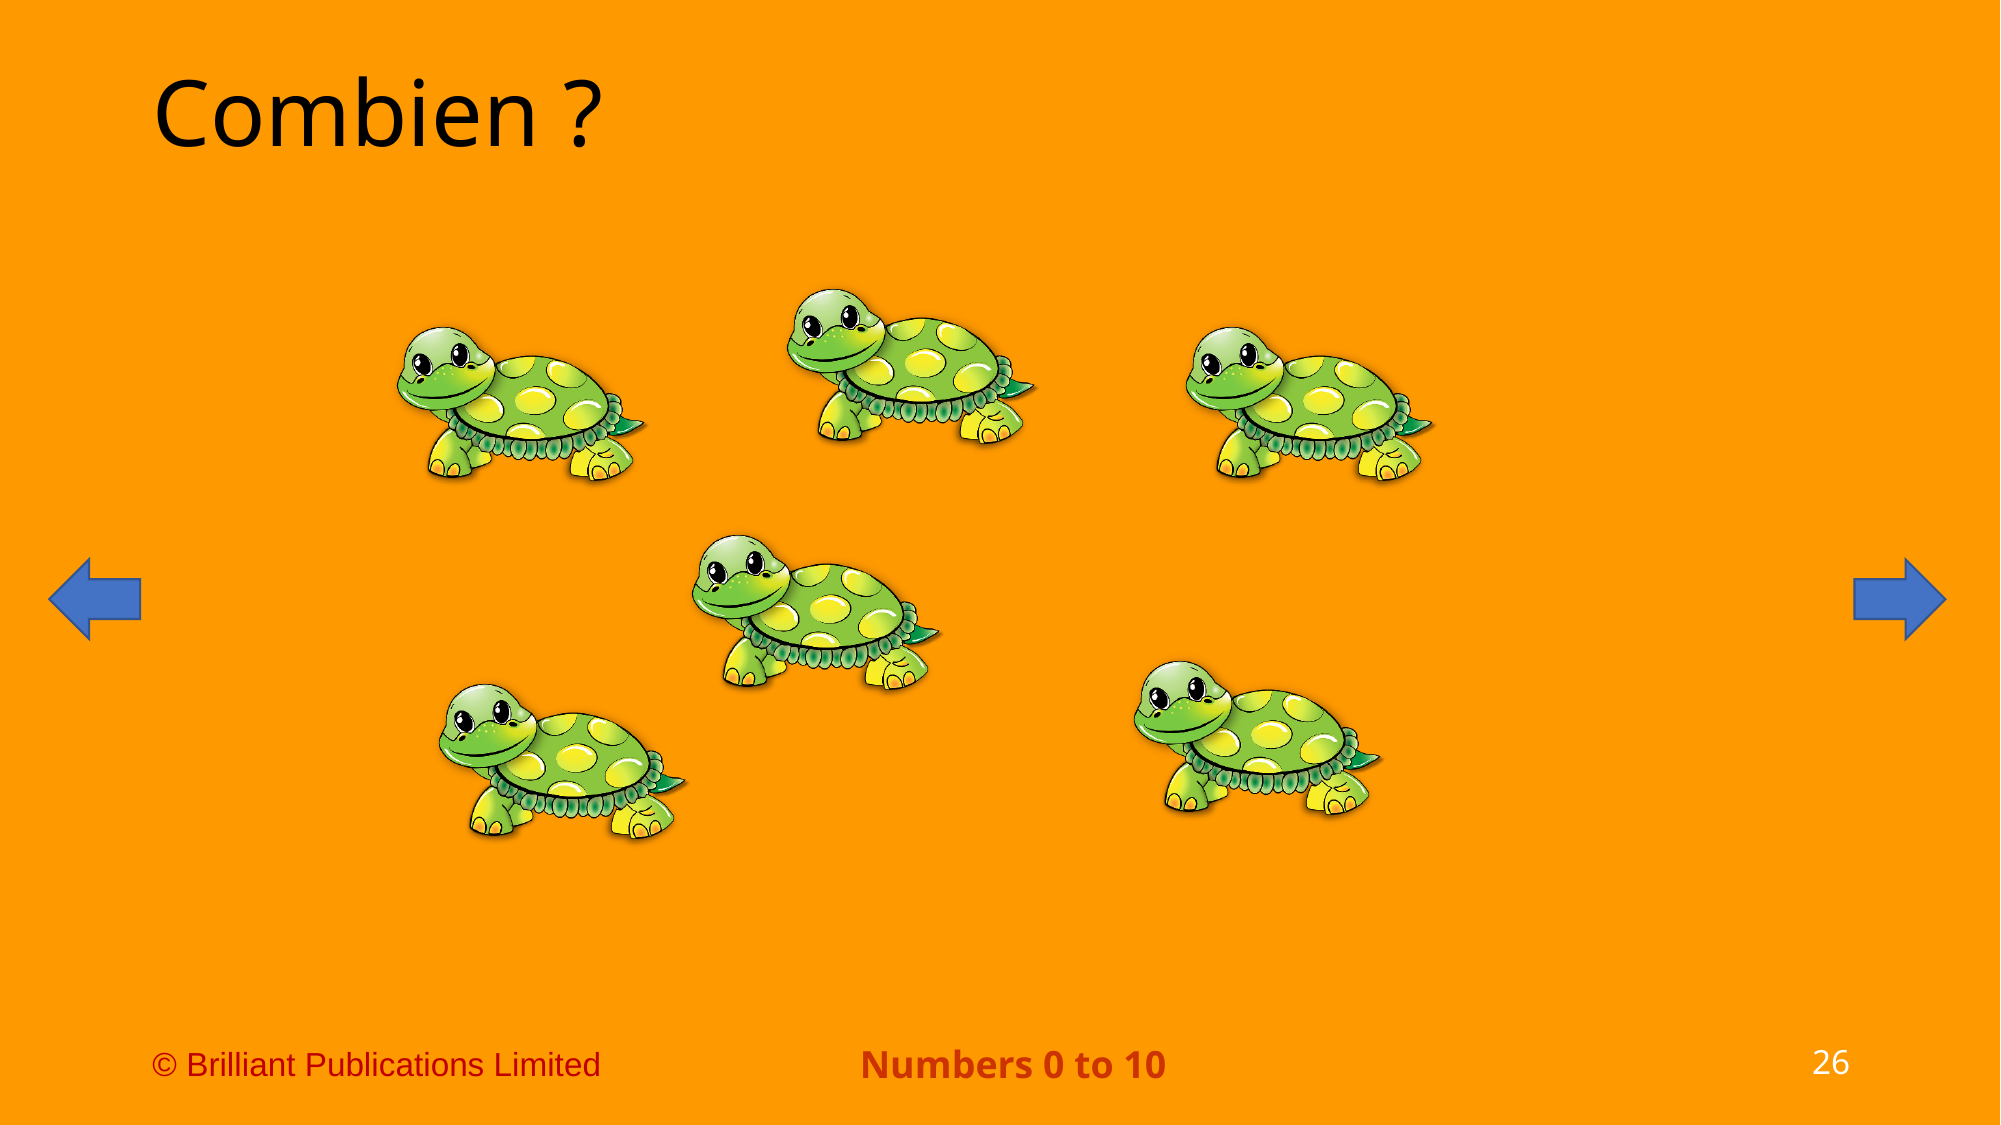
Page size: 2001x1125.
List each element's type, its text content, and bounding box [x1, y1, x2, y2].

picture [1122, 648, 1388, 828]
picture [427, 522, 947, 852]
picture [775, 276, 1042, 457]
title Combien ? [137, 59, 1863, 278]
picture [385, 314, 652, 495]
slide_number Numbers 0 to 10 [788, 1033, 1239, 1094]
footer © Brilliant Publications Limited [137, 1033, 788, 1094]
picture [1174, 314, 1440, 495]
slide_number 26 [1415, 1033, 1866, 1094]
